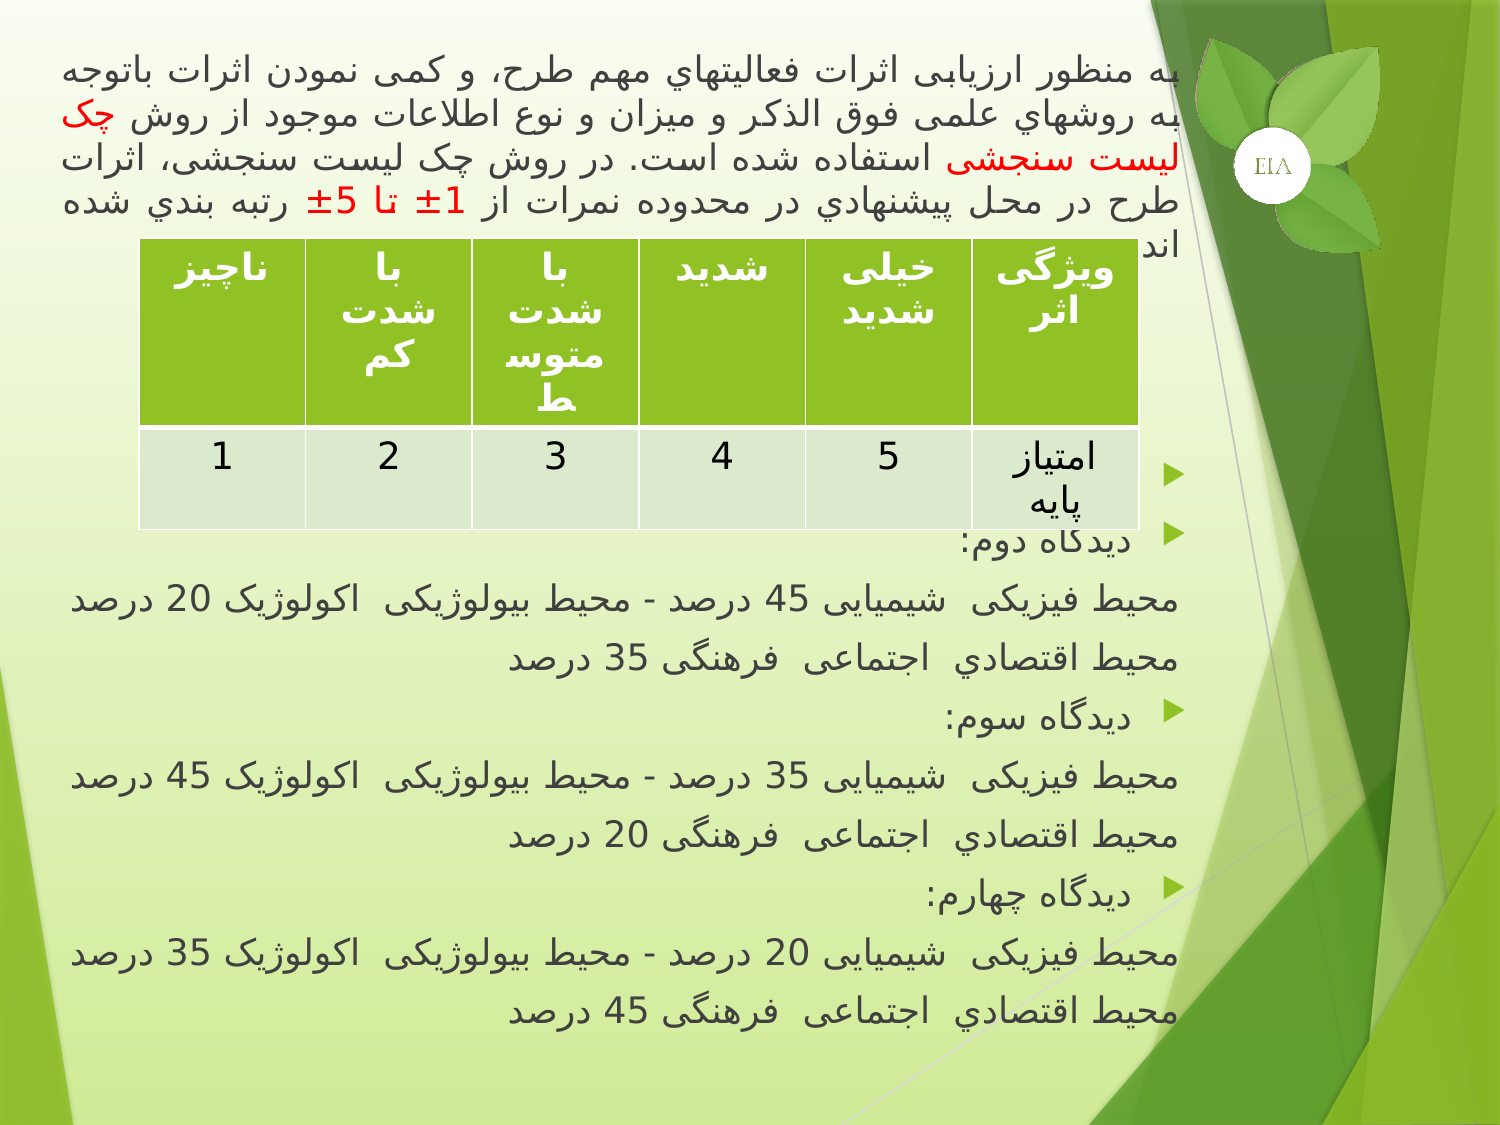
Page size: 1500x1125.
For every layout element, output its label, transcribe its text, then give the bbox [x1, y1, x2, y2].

table_cell 5 [806, 430, 971, 529]
table_cell 2 [306, 430, 471, 529]
list به منظور ارزیابی اثرات فعالیتهاي مهم طرح، و کمی نمودن اثرات باتوجه به روشهاي علمی فوق الذکر و میزان و نوع اطلاعات موجود از روش چک لیست سنجشی استفاده شده است. در روش چک لیست سنجشی، اثرات طرح در محل پیشنهادي در محدوده نمرات از 1± تا 5± رتبه بندي شده اند. دیدگاه اول: ضرایب محیط مساوي درنظر گرفته شده است. دیدگاه دوم: محیط فیزیکی شیمیایی 45 درصد - محیط بیولوژیکی اکولوژیک 20 درصد محیط اقتصادي اجتماعی فرهنگی 35 درصد دیدگاه سوم: محیط فیزیکی شیمیایی 35 درصد - محیط بیولوژیکی اکولوژیک 45 درصد محیط اقتصادي اجتماعی فرهنگی 20 درصد دیدگاه چهارم: محیط فیزیکی شیمیایی 20 درصد - محیط بیولوژیکی اکولوژیک 35 درصد محیط اقتصادي اجتماعی فرهنگی 45 درصد [44, 38, 1196, 1125]
picture [1194, 38, 1381, 253]
table_cell 3 [473, 430, 638, 529]
table_header با شدت کم [306, 239, 471, 425]
table_header ناچیز [140, 239, 305, 425]
table_header ویژگی اثر [973, 239, 1138, 425]
table_header با شدت متوسط [473, 239, 638, 425]
table_cell امتیاز پایه [973, 430, 1138, 529]
table_cell 4 [640, 430, 805, 529]
table_cell 1 [140, 430, 305, 529]
table_header شدید [640, 239, 805, 425]
table_header خیلی شدید [806, 239, 971, 425]
